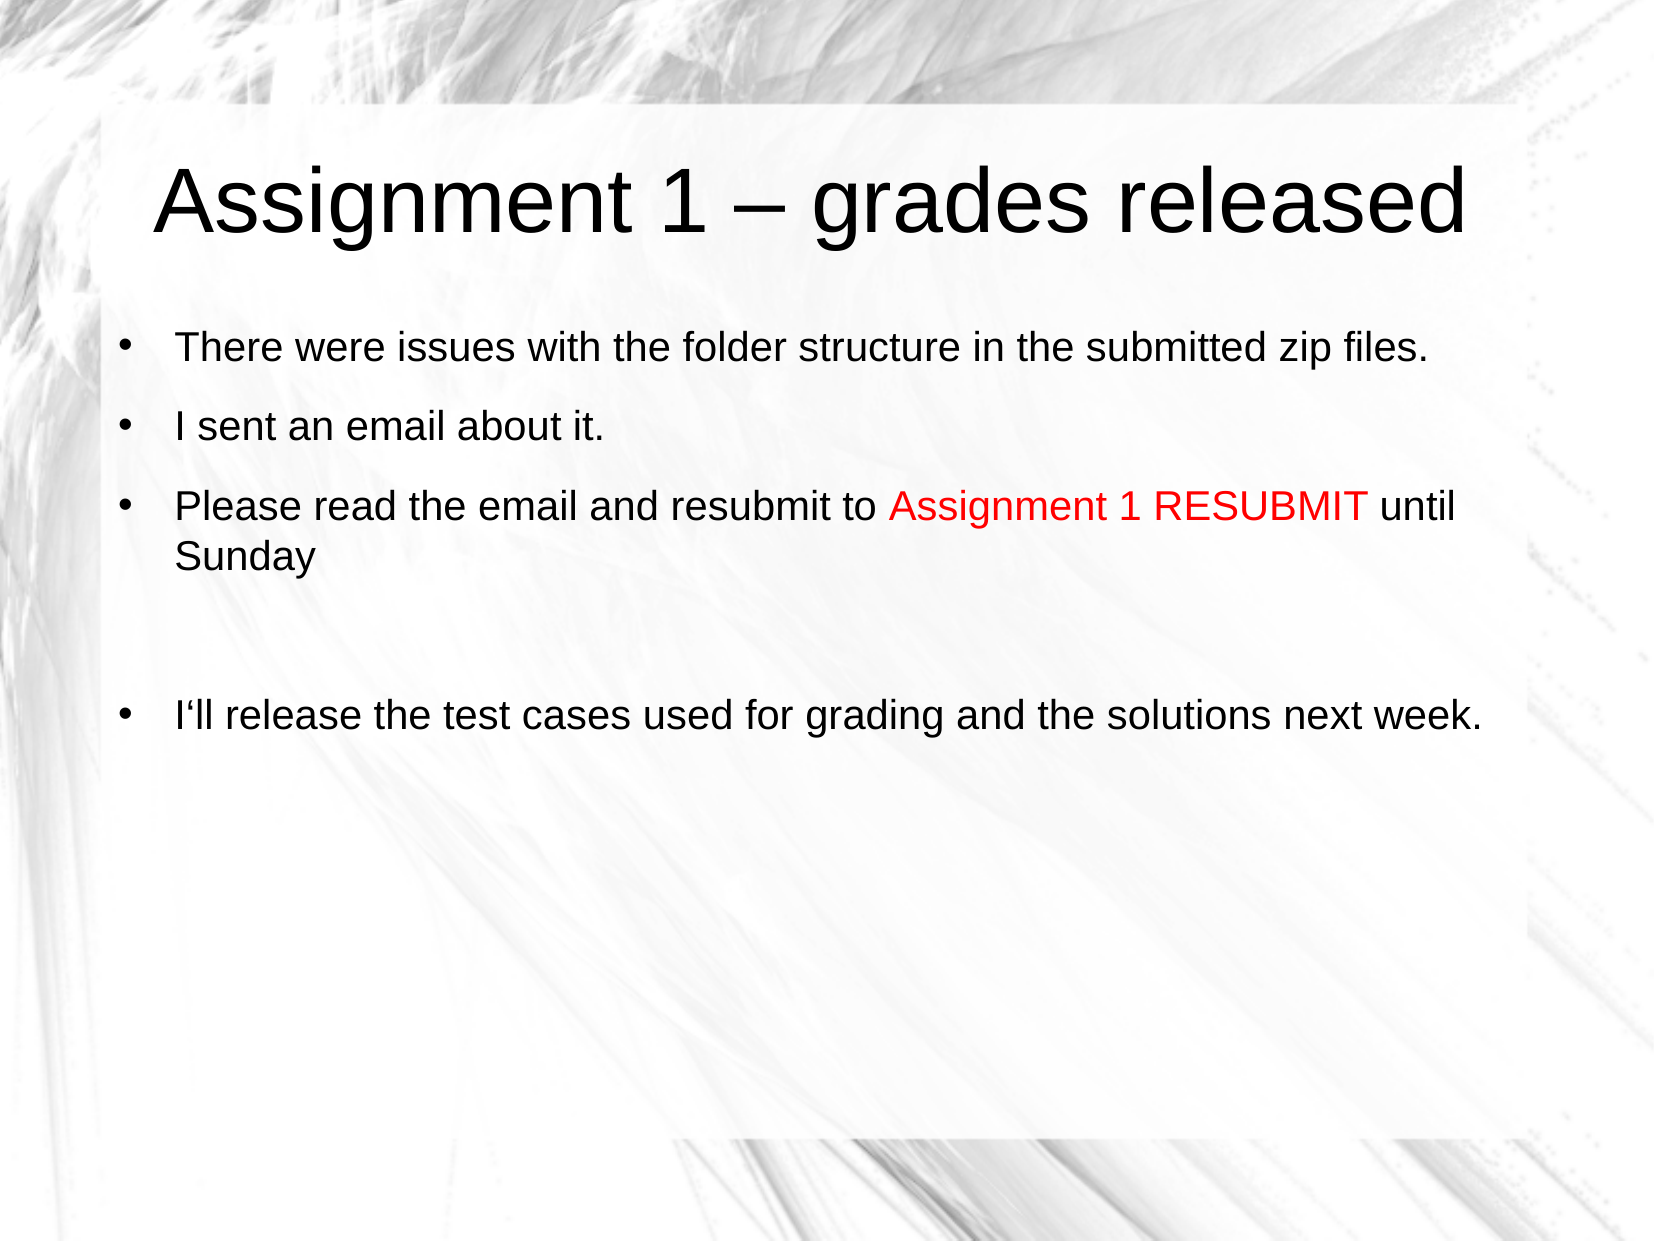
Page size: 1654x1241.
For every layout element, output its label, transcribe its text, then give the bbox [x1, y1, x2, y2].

list There were issues with the folder structure in the submitted zip files. I sent an email about it. Please read the email and resubmit to Assignment 1 RESUBMIT until Sunday I‘ll release the test cases used for grading and the solutions next week. [118, 319, 1571, 1102]
title Assignment 1 – grades released [118, 112, 1506, 281]
picture [0, 0, 1654, 1241]
